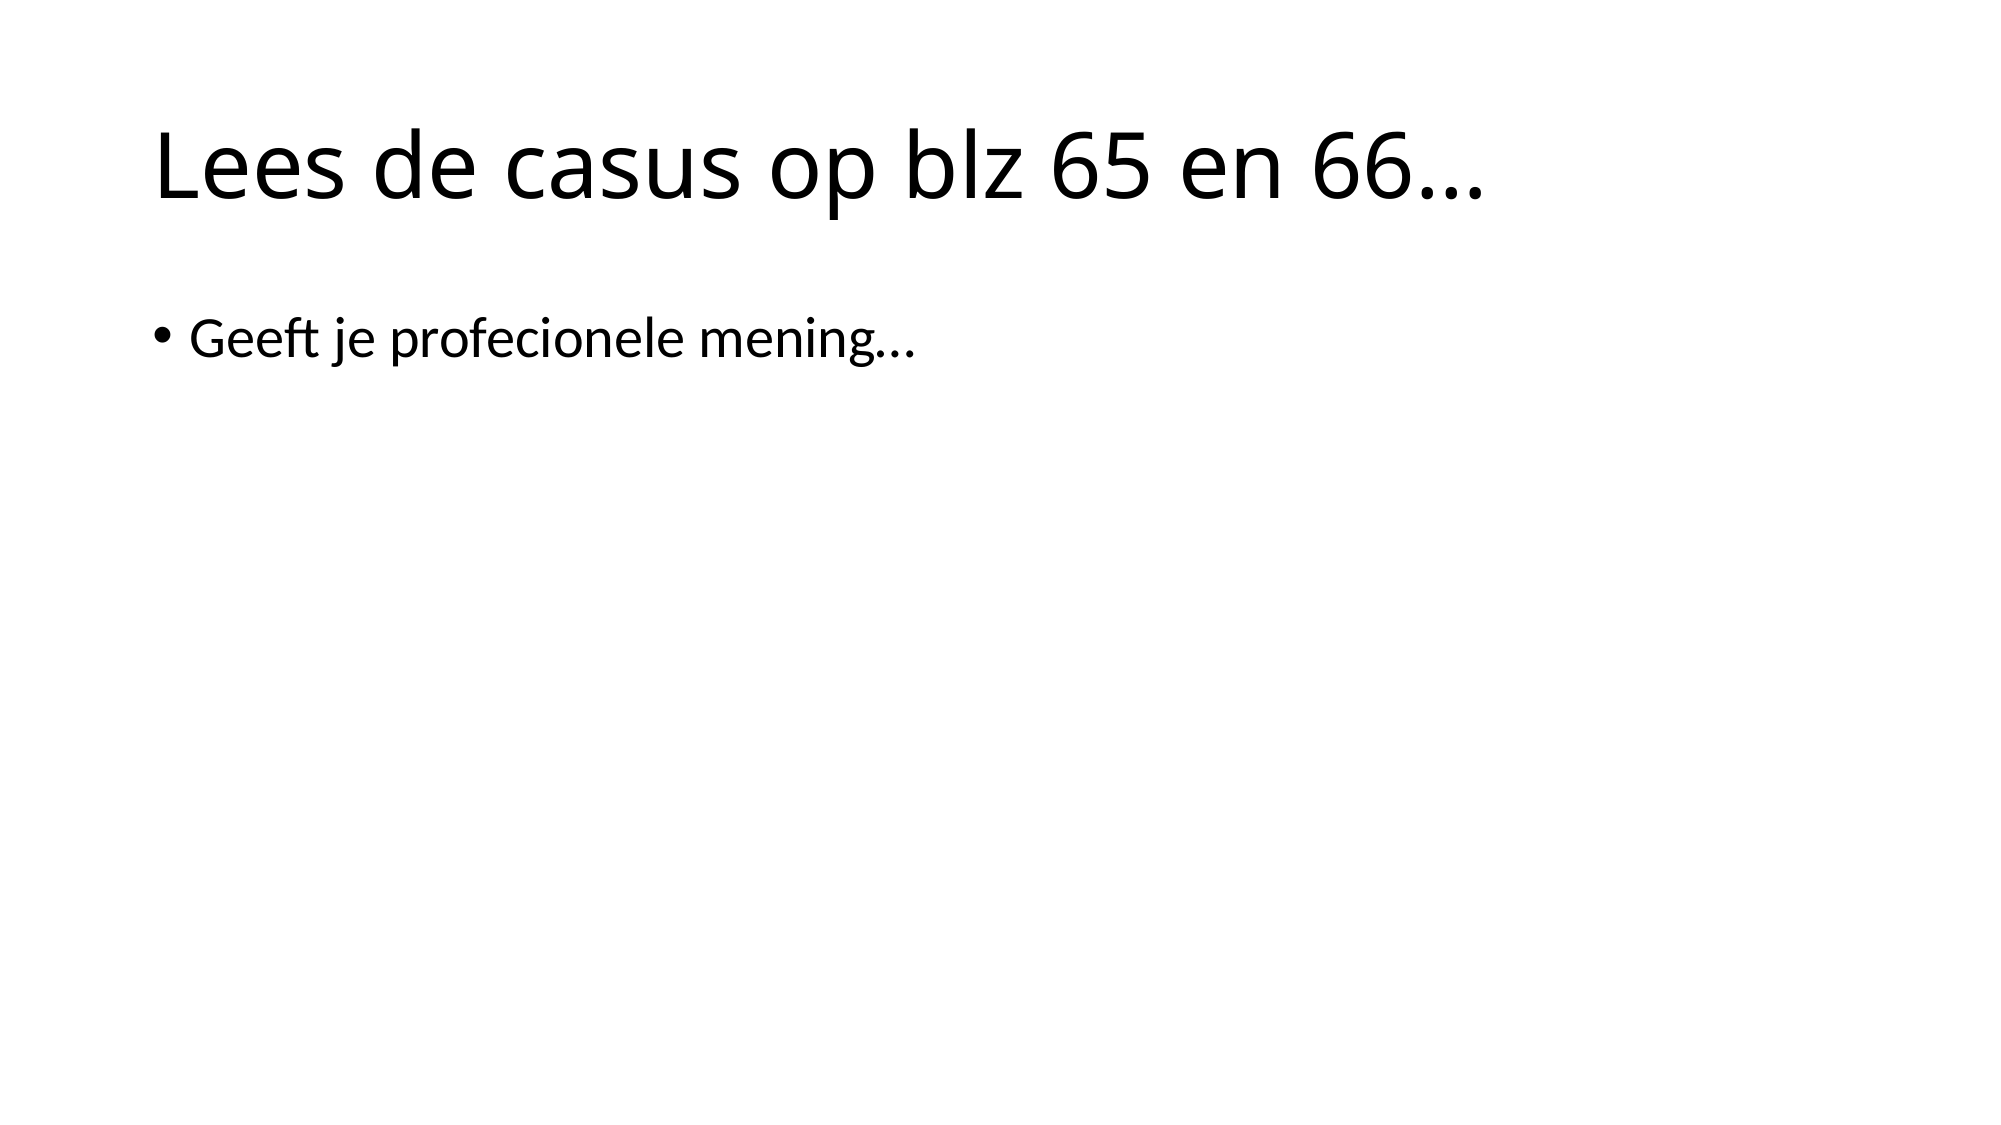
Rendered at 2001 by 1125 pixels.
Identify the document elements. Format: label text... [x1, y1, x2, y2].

list Geeft je profecionele mening… [137, 299, 1863, 1014]
title Lees de casus op blz 65 en 66… [137, 59, 1863, 278]
